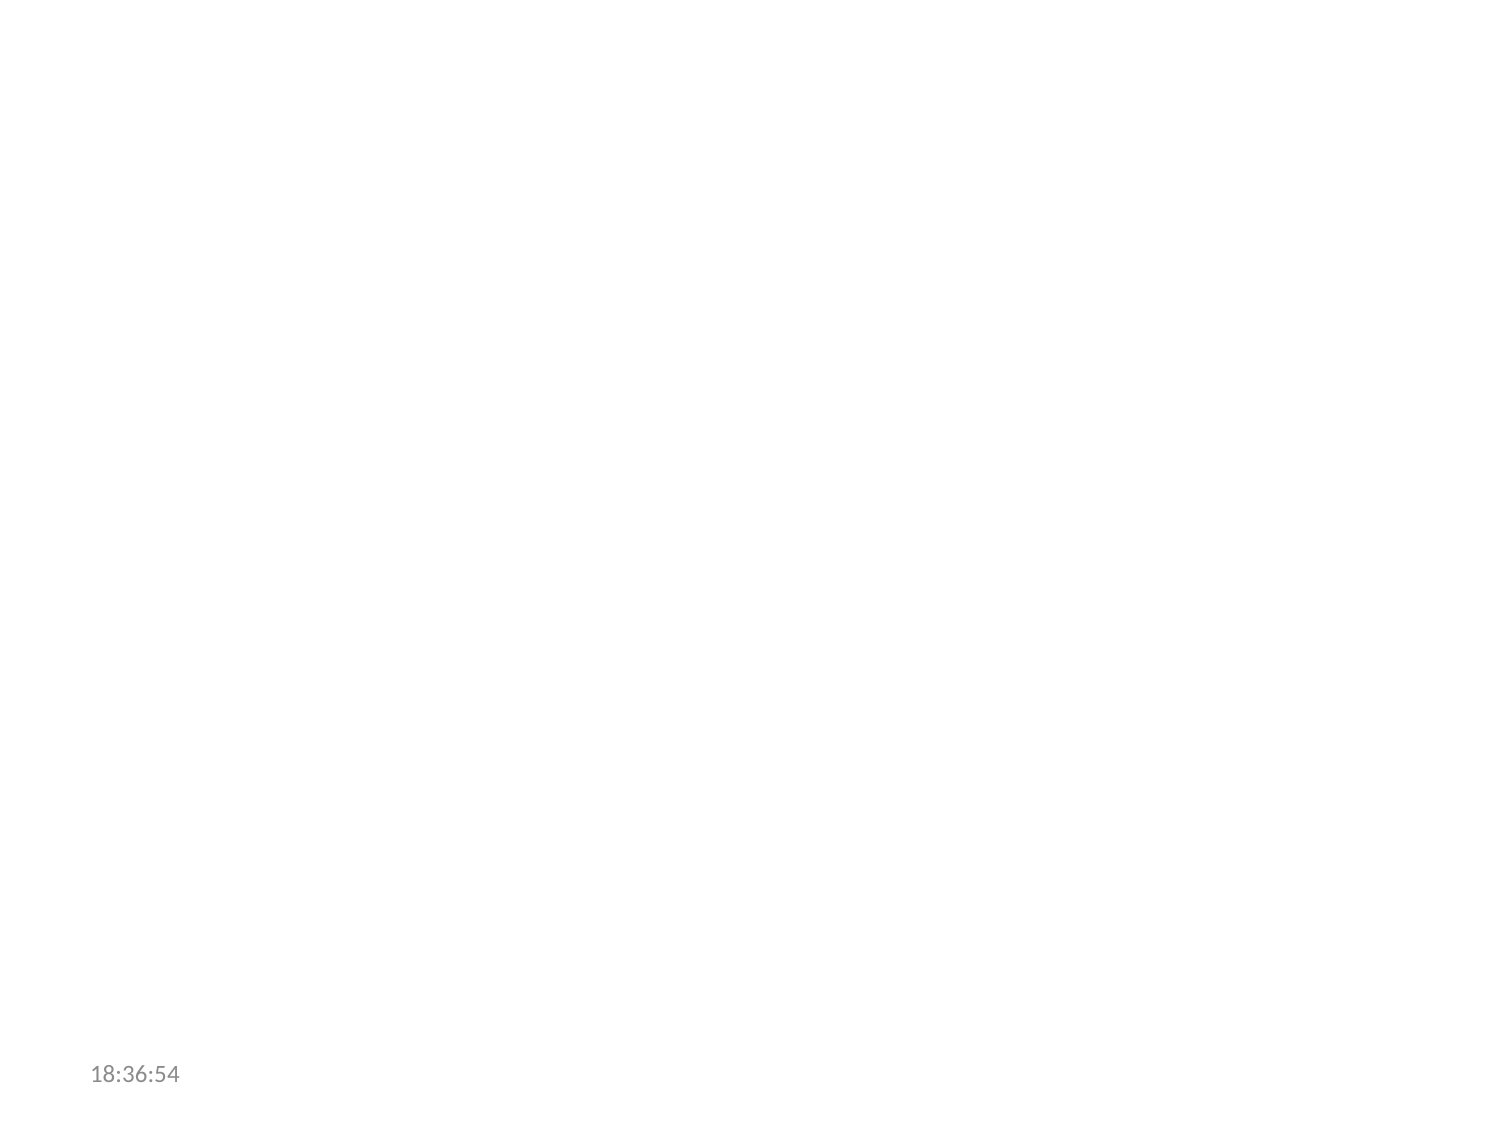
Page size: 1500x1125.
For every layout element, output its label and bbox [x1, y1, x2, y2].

slide_number [75, 1042, 425, 1103]
